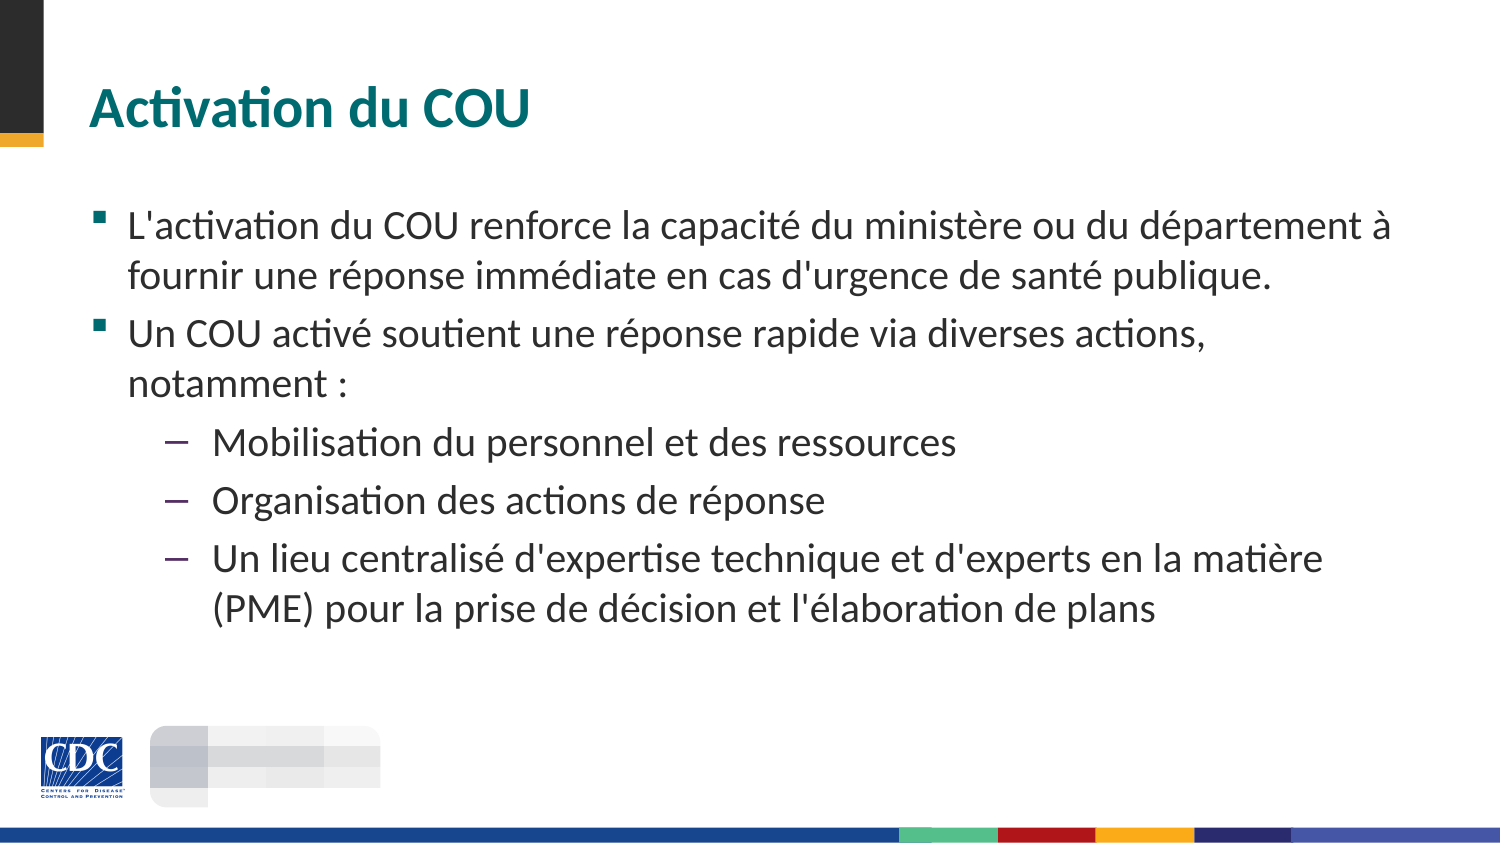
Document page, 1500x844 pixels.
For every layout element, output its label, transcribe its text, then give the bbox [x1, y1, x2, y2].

picture [41, 737, 125, 798]
list L'activation du COU renforce la capacité du ministère ou du département à fournir une réponse immédiate en cas d'urgence de santé publique. Un COU activé soutient une réponse rapide via diverses actions, notamment : Mobilisation du personnel et des ressources Organisation des actions de réponse Un lieu centralisé d'expertise technique et d'experts en la matière (PME) pour la prise de décision et l'élaboration de plans [75, 190, 1414, 739]
title Activation du COU [75, 33, 1425, 147]
